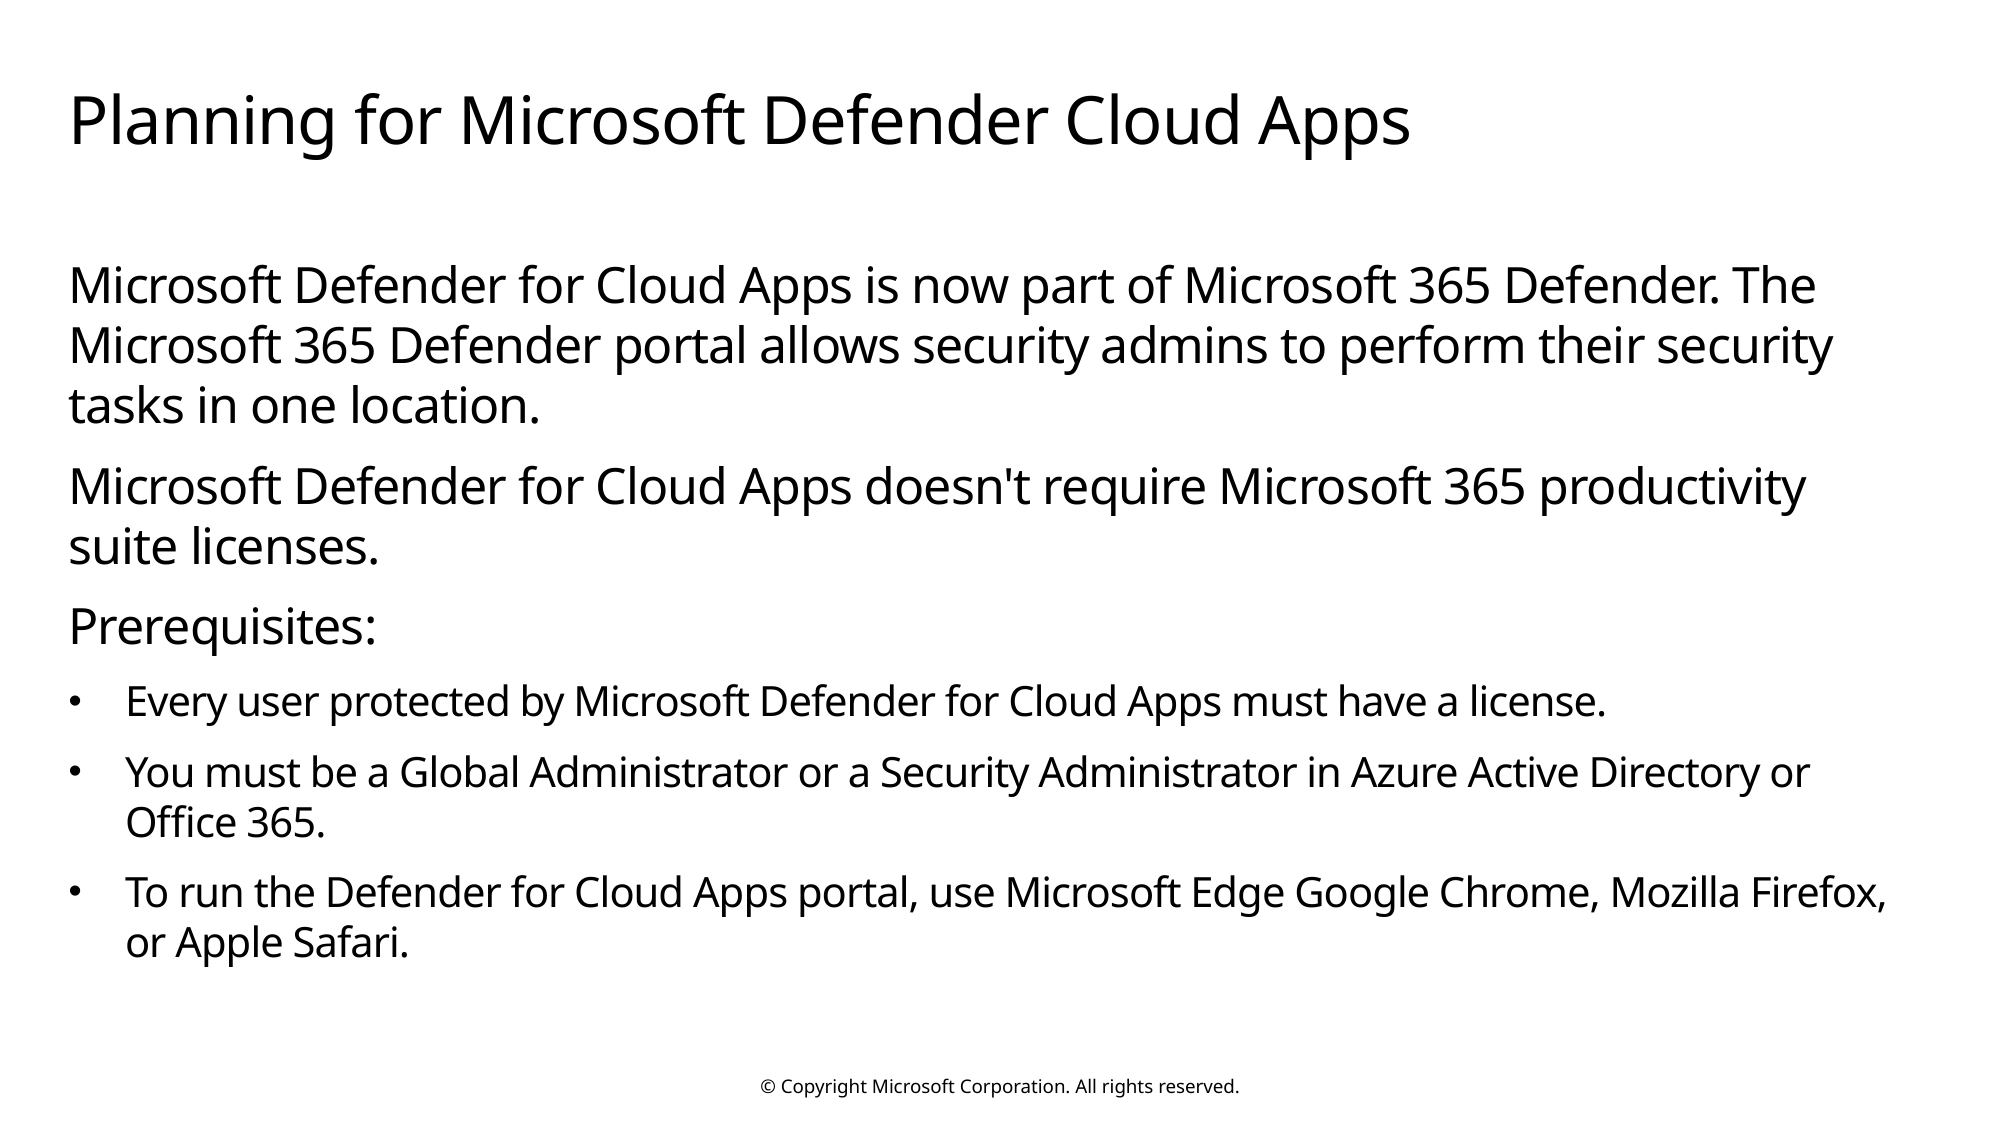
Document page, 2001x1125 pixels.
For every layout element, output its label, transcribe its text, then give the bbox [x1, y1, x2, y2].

list Microsoft Defender for Cloud Apps is now part of Microsoft 365 Defender. The Microsoft 365 Defender portal allows security admins to perform their security tasks in one location. Microsoft Defender for Cloud Apps doesn't require Microsoft 365 productivity suite licenses. Prerequisites: Every user protected by Microsoft Defender for Cloud Apps must have a license. You must be a Global Administrator or a Security Administrator in Azure Active Directory or Office 365. To run the Defender for Cloud Apps portal, use Microsoft Edge Google Chrome, Mozilla Firefox, or Apple Safari. [68, 238, 1930, 940]
title Planning for Microsoft Defender Cloud Apps [68, 72, 1930, 184]
